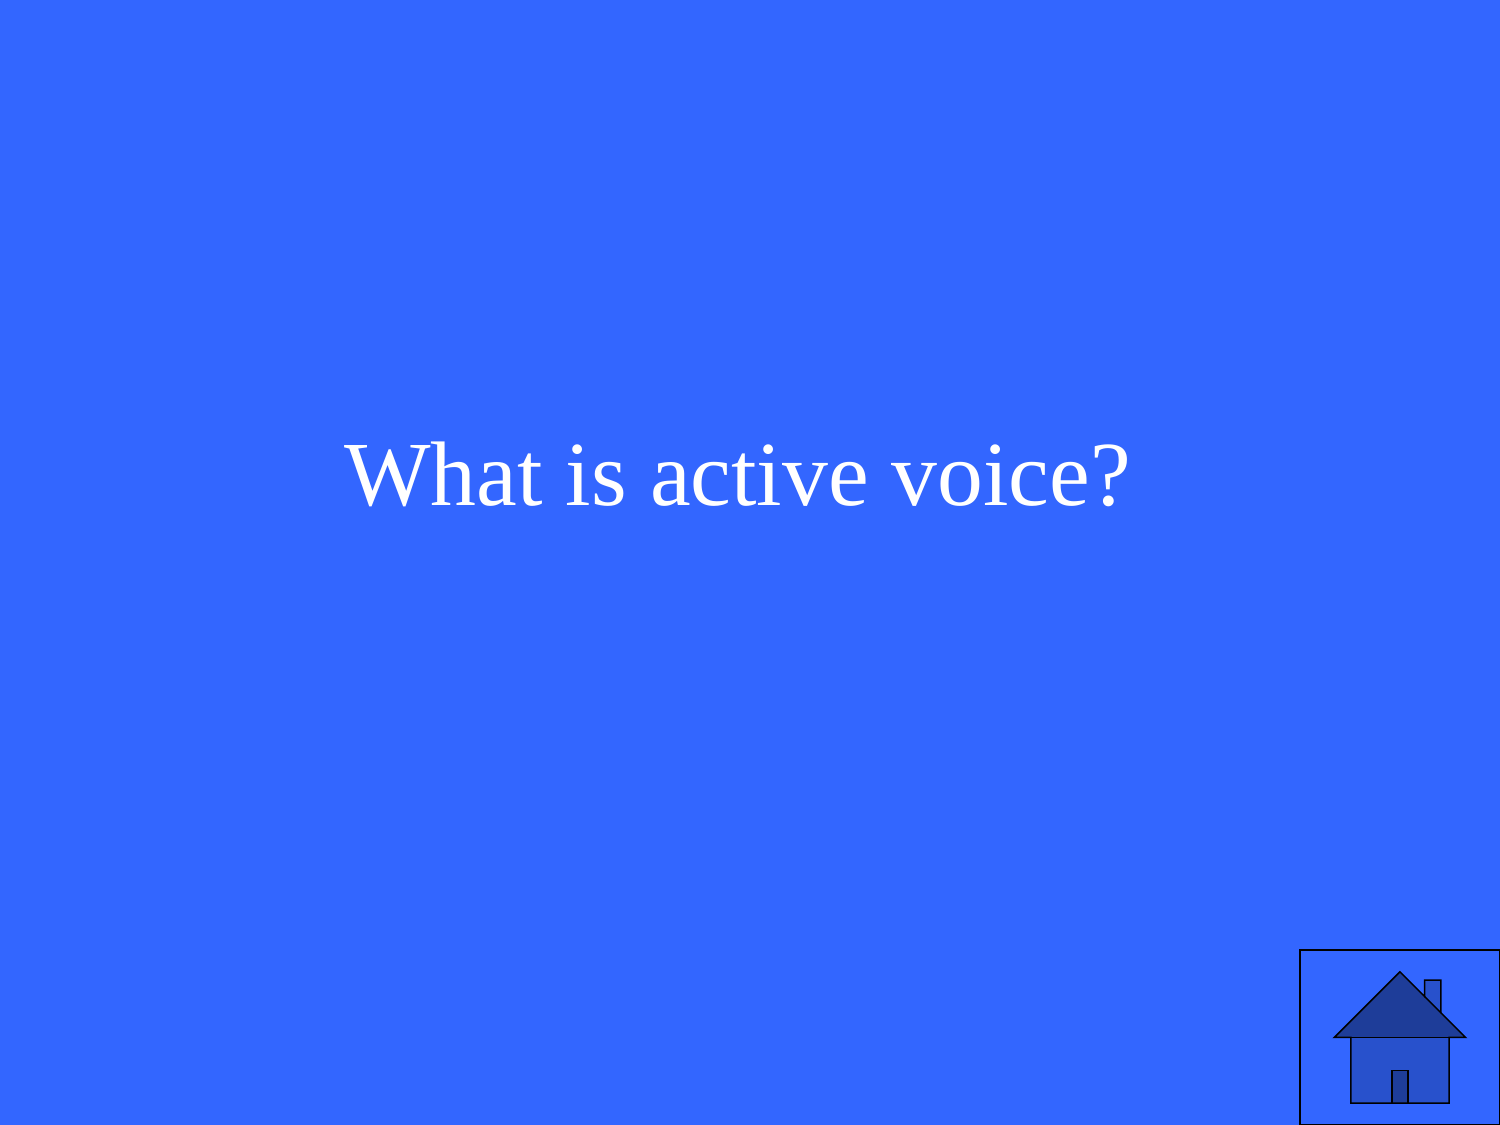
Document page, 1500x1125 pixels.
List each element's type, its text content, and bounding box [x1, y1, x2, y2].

title What is active voice? [112, 374, 1388, 563]
text_box [1299, 950, 1500, 1125]
